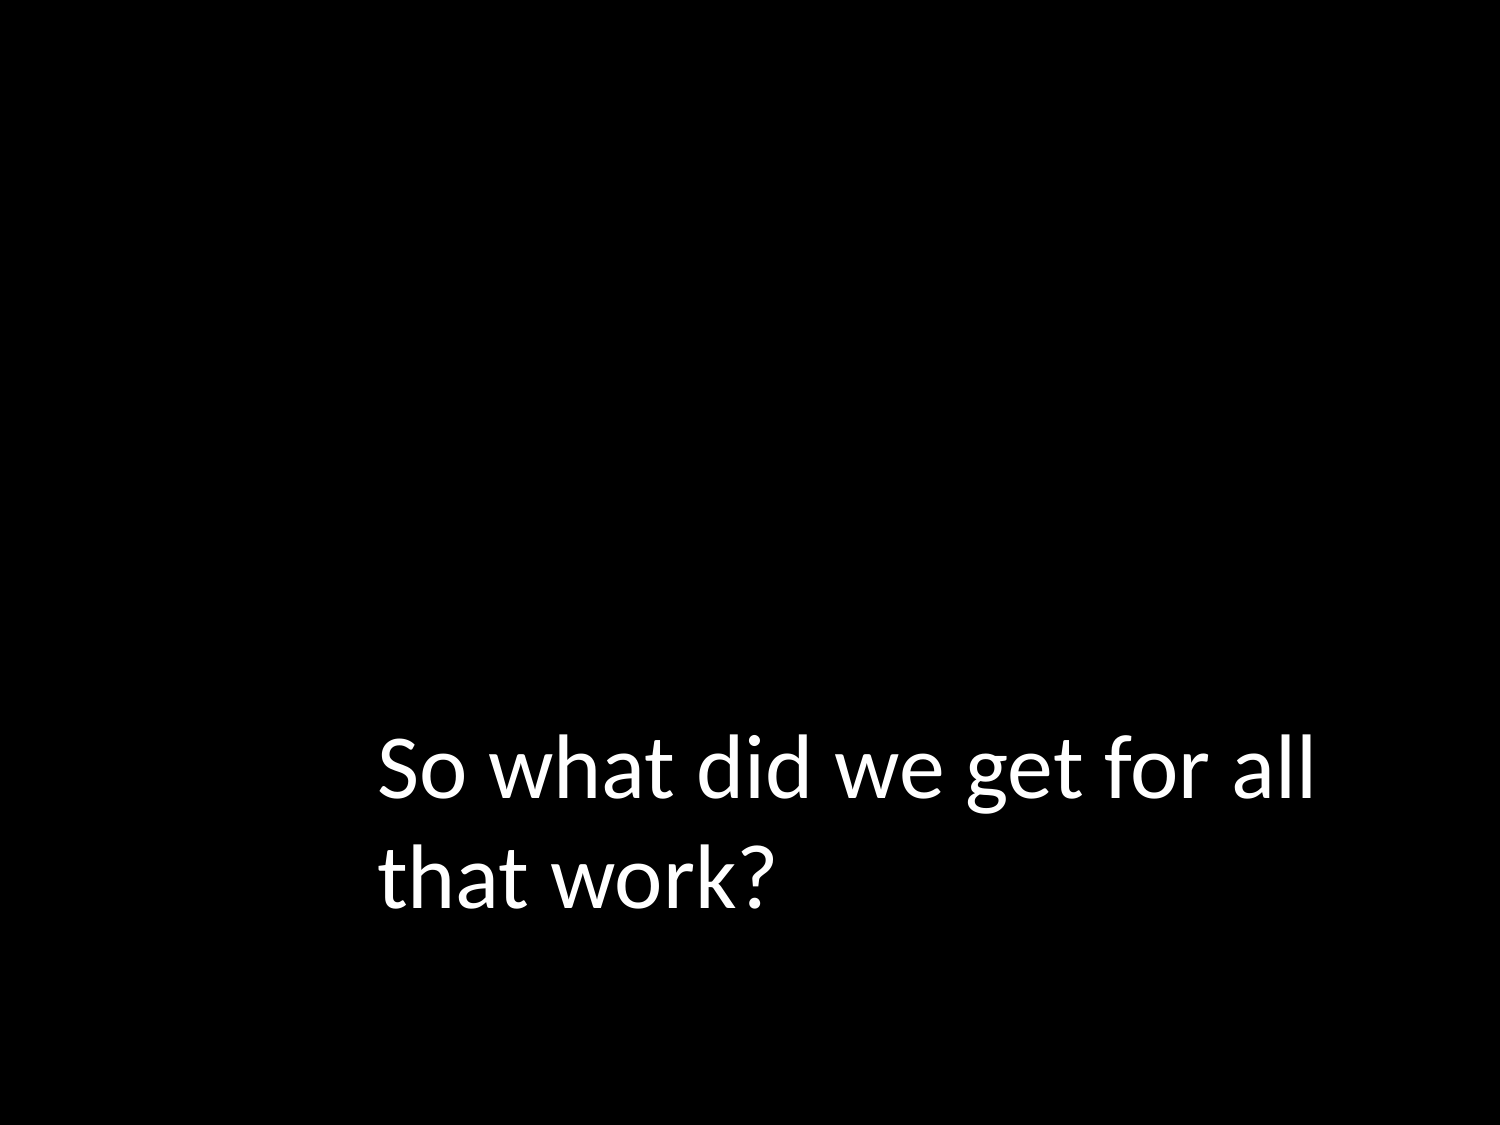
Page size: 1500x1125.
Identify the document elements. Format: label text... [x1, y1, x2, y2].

text_box So what did we get for all that work? [362, 699, 1400, 935]
